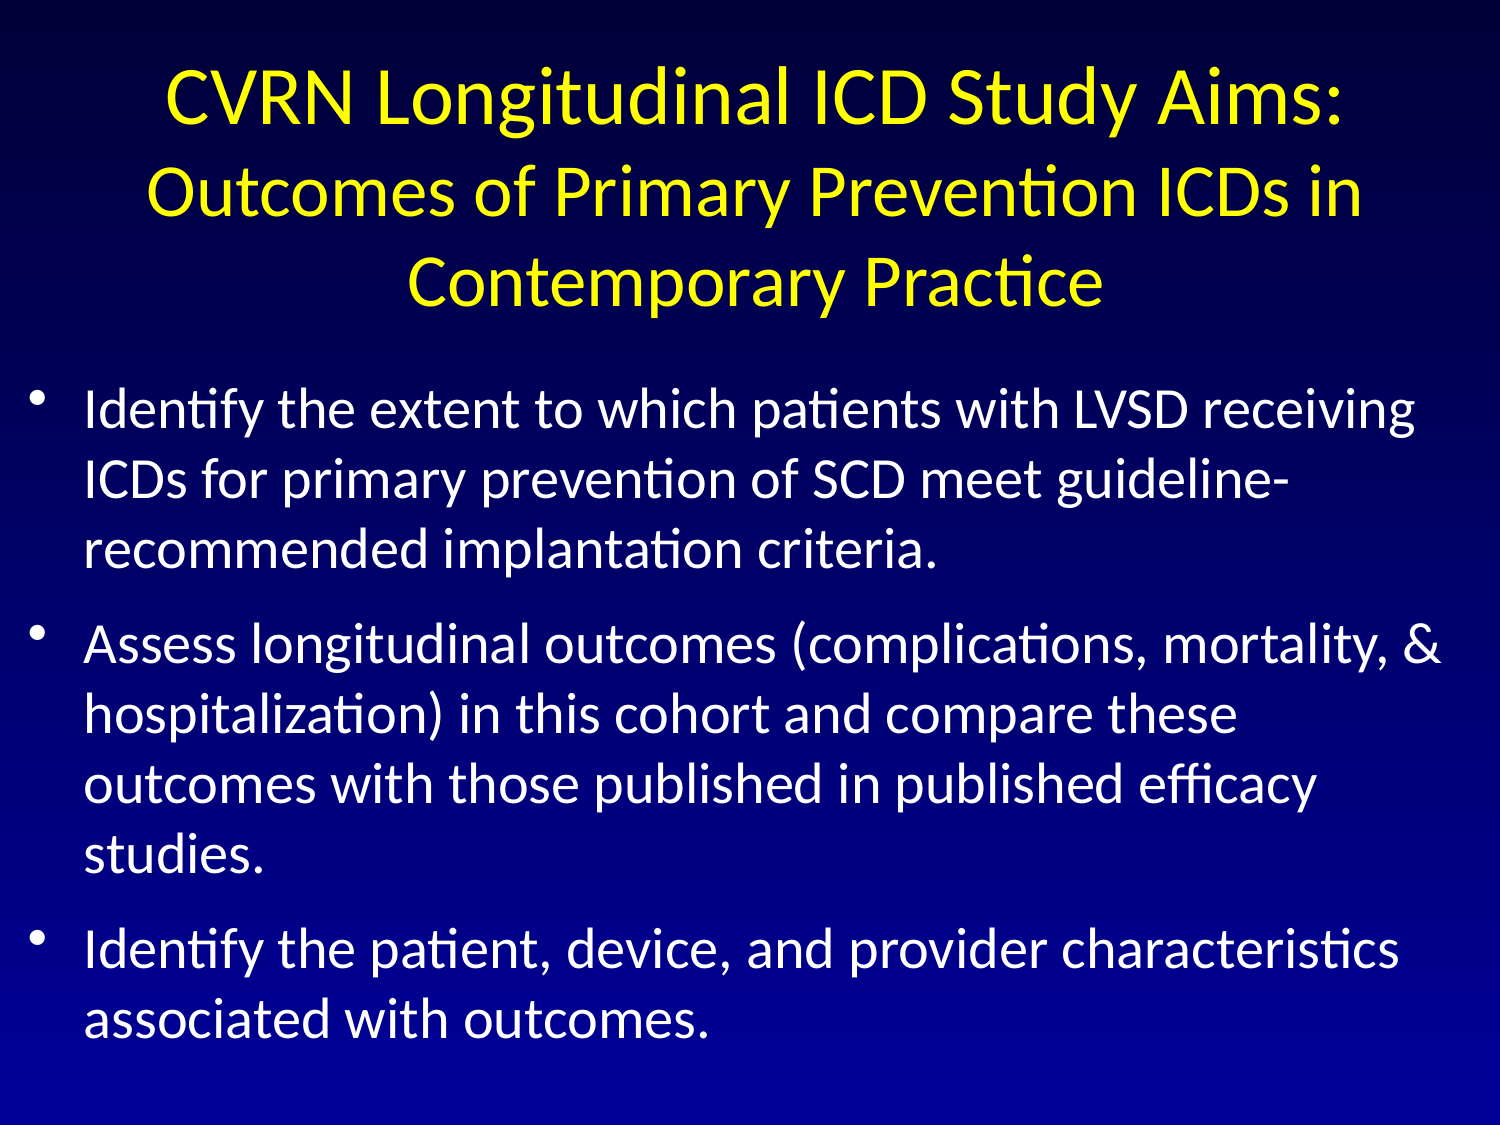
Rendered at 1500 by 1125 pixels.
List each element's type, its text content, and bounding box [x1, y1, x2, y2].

title CVRN Longitudinal ICD Study Aims: Outcomes of Primary Prevention ICDs in Contemporary Practice [37, 87, 1475, 275]
list Identify the extent to which patients with LVSD receiving ICDs for primary prevention of SCD meet guideline-recommended implantation criteria. Assess longitudinal outcomes (complications, mortality, & hospitalization) in this cohort and compare these outcomes with those published in published efficacy studies. Identify the patient, device, and provider characteristics associated with outcomes. [12, 362, 1463, 1038]
